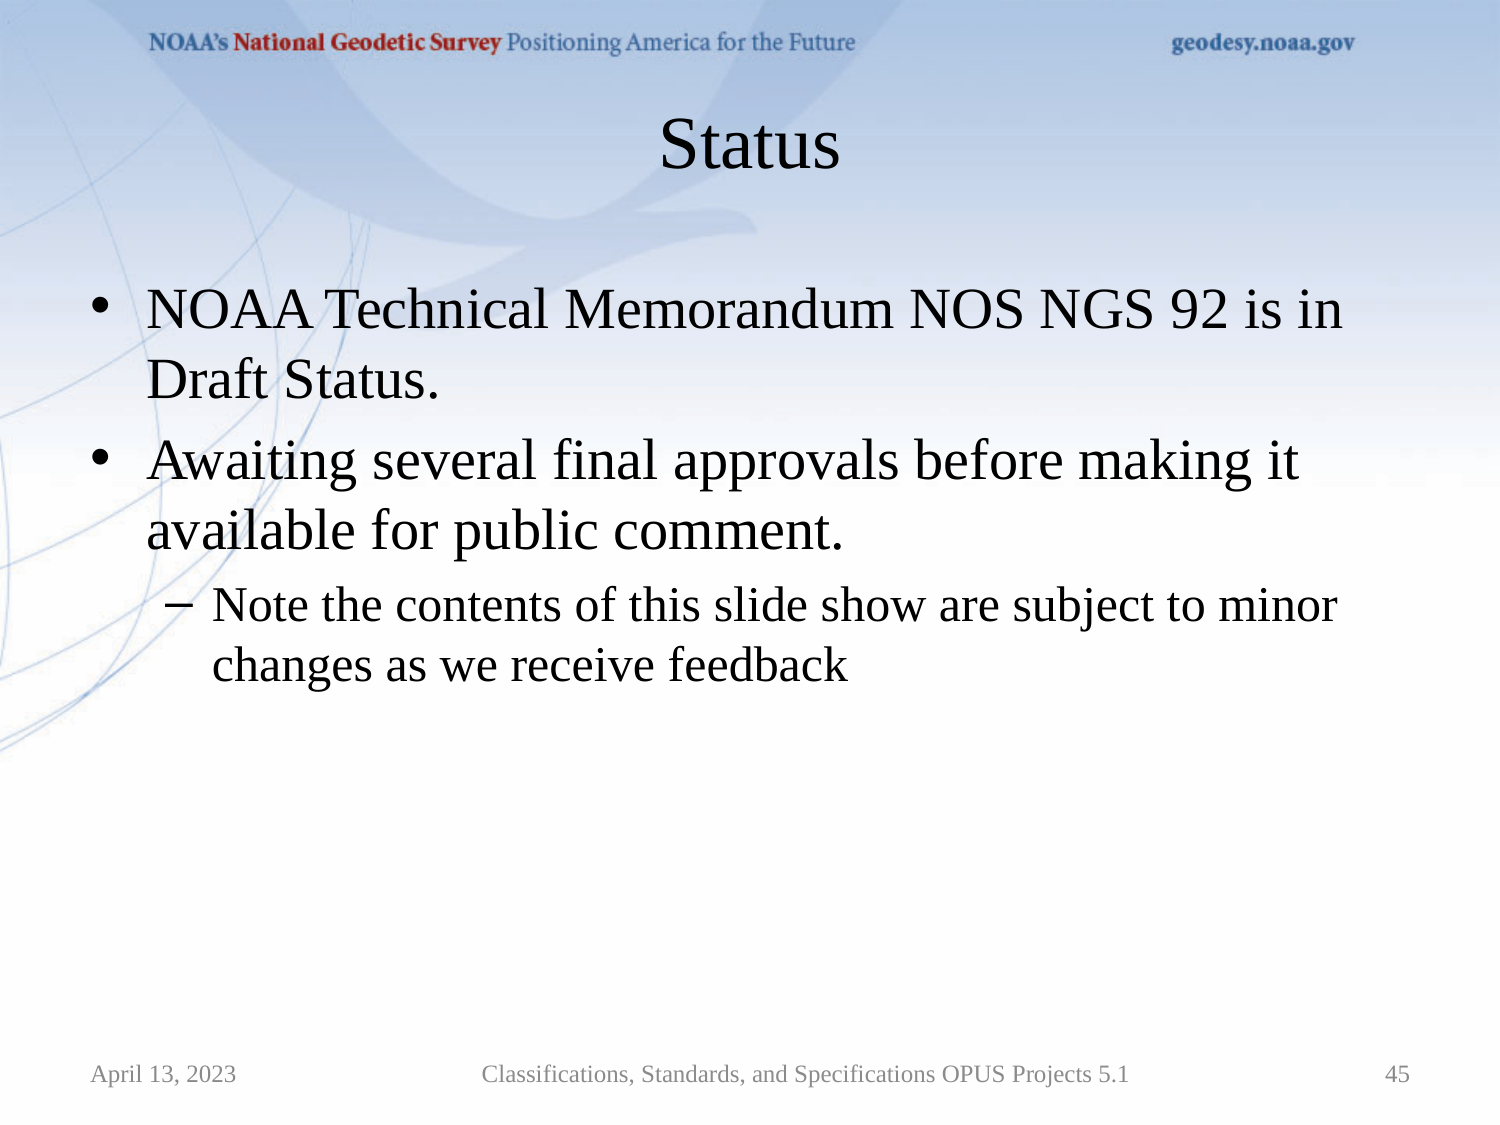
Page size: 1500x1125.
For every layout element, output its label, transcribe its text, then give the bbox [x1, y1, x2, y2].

footer Classifications, Standards, and Specifications OPUS Projects 5.1 [345, 1042, 1267, 1103]
slide_number 45 [1307, 1042, 1425, 1103]
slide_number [75, 1042, 286, 1103]
picture [0, 0, 1500, 1125]
title Status [75, 45, 1425, 233]
list NOAA Technical Memorandum NOS NGS 92 is in Draft Status. Awaiting several final approvals before making it available for public comment. Note the contents of this slide show are subject to minor changes as we receive feedback [75, 262, 1425, 1005]
